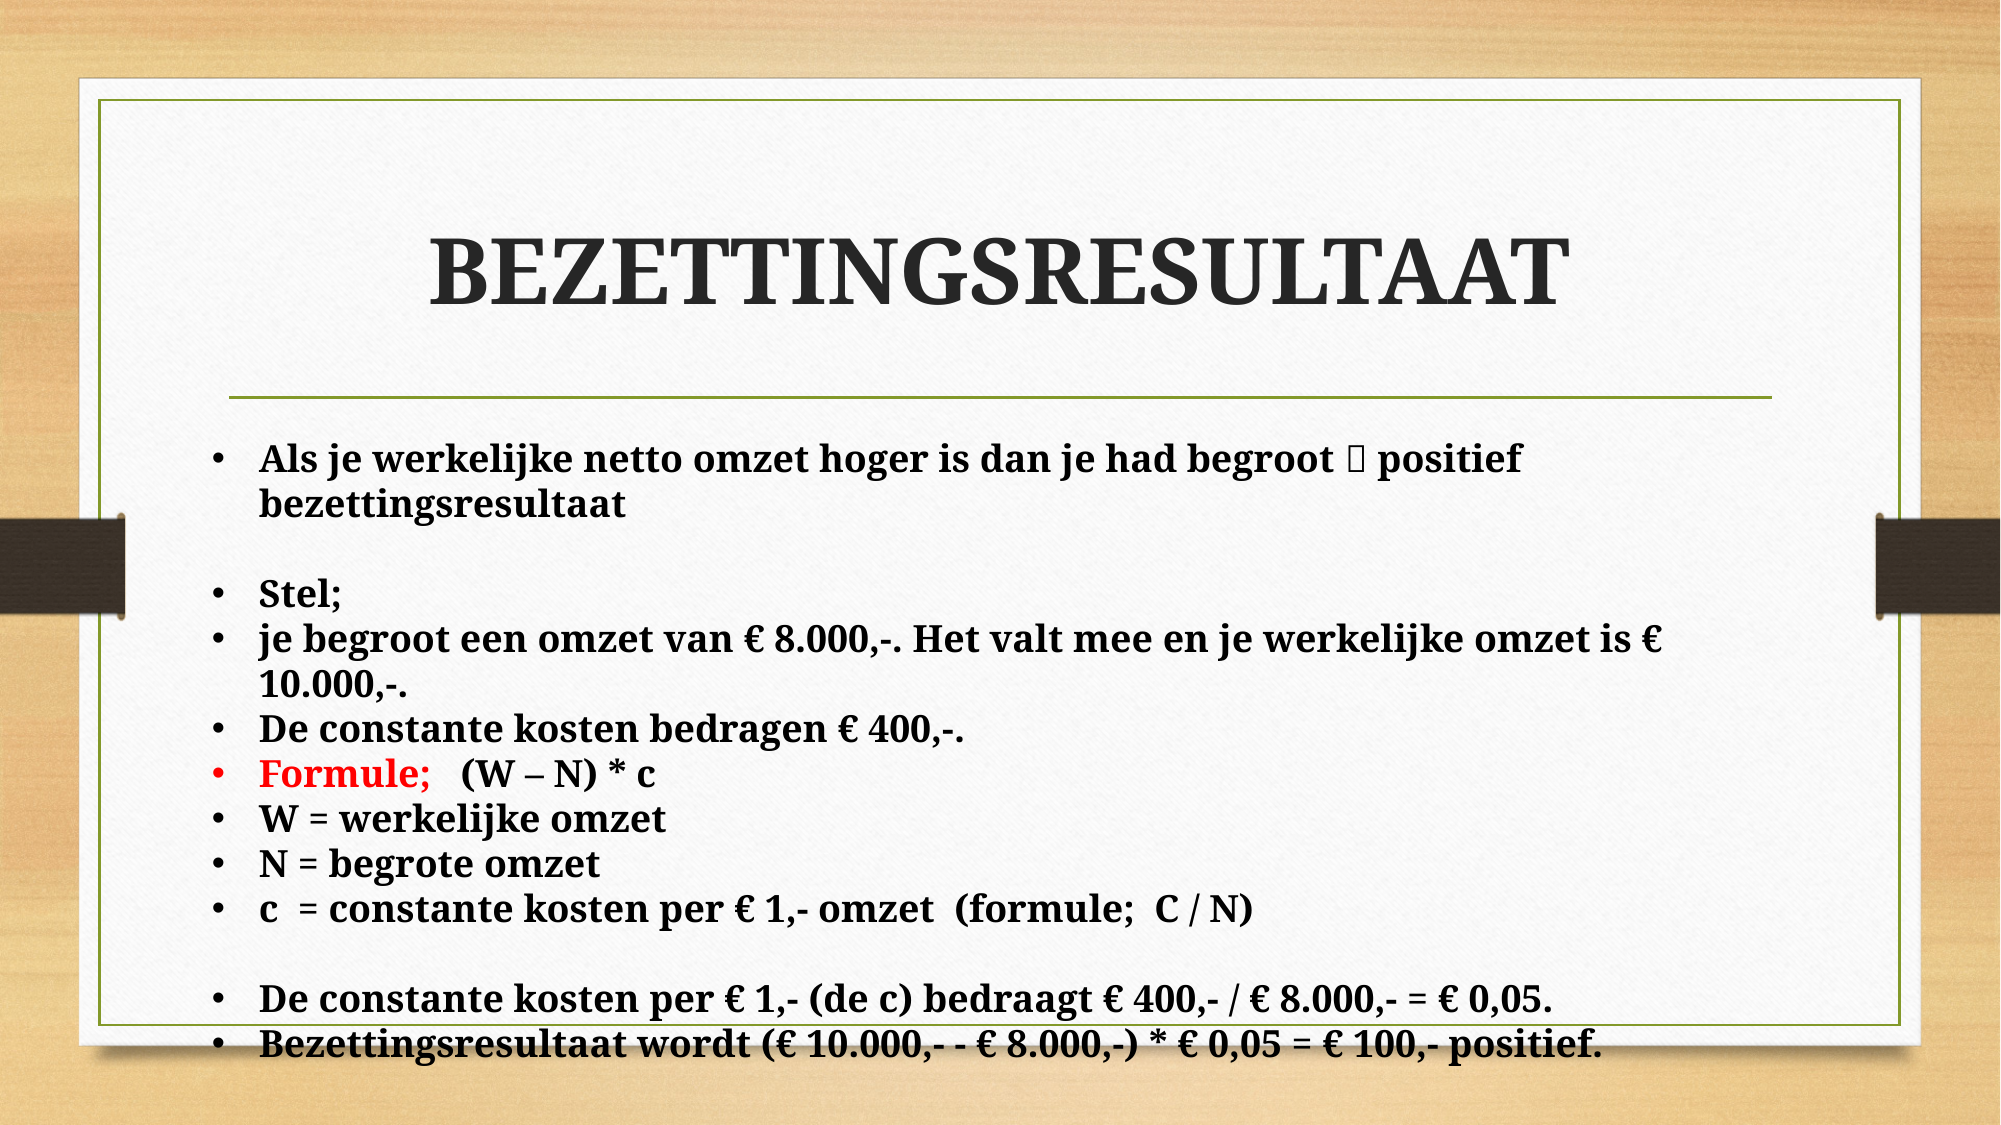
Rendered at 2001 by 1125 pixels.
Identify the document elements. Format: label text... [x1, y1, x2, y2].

picture [0, 0, 2001, 1125]
text_box Als je werkelijke netto omzet hoger is dan je had begroot  positief bezettingsresultaat Stel; je begroot een omzet van € 8.000,-. Het valt mee en je werkelijke omzet is € 10.000,-. De constante kosten bedragen € 400,-. Formule; (W – N) * c W = werkelijke omzet N = begrote omzet c = constante kosten per € 1,- omzet (formule; C / N) De constante kosten per € 1,- (de c) bedraagt € 400,- / € 8.000,- = € 0,05. Bezettingsresultaat wordt (€ 10.000,- - € 8.000,-) * € 0,05 = € 100,- positief. [197, 427, 1811, 1125]
title BEZETTINGSRESULTAAT [212, 161, 1788, 375]
